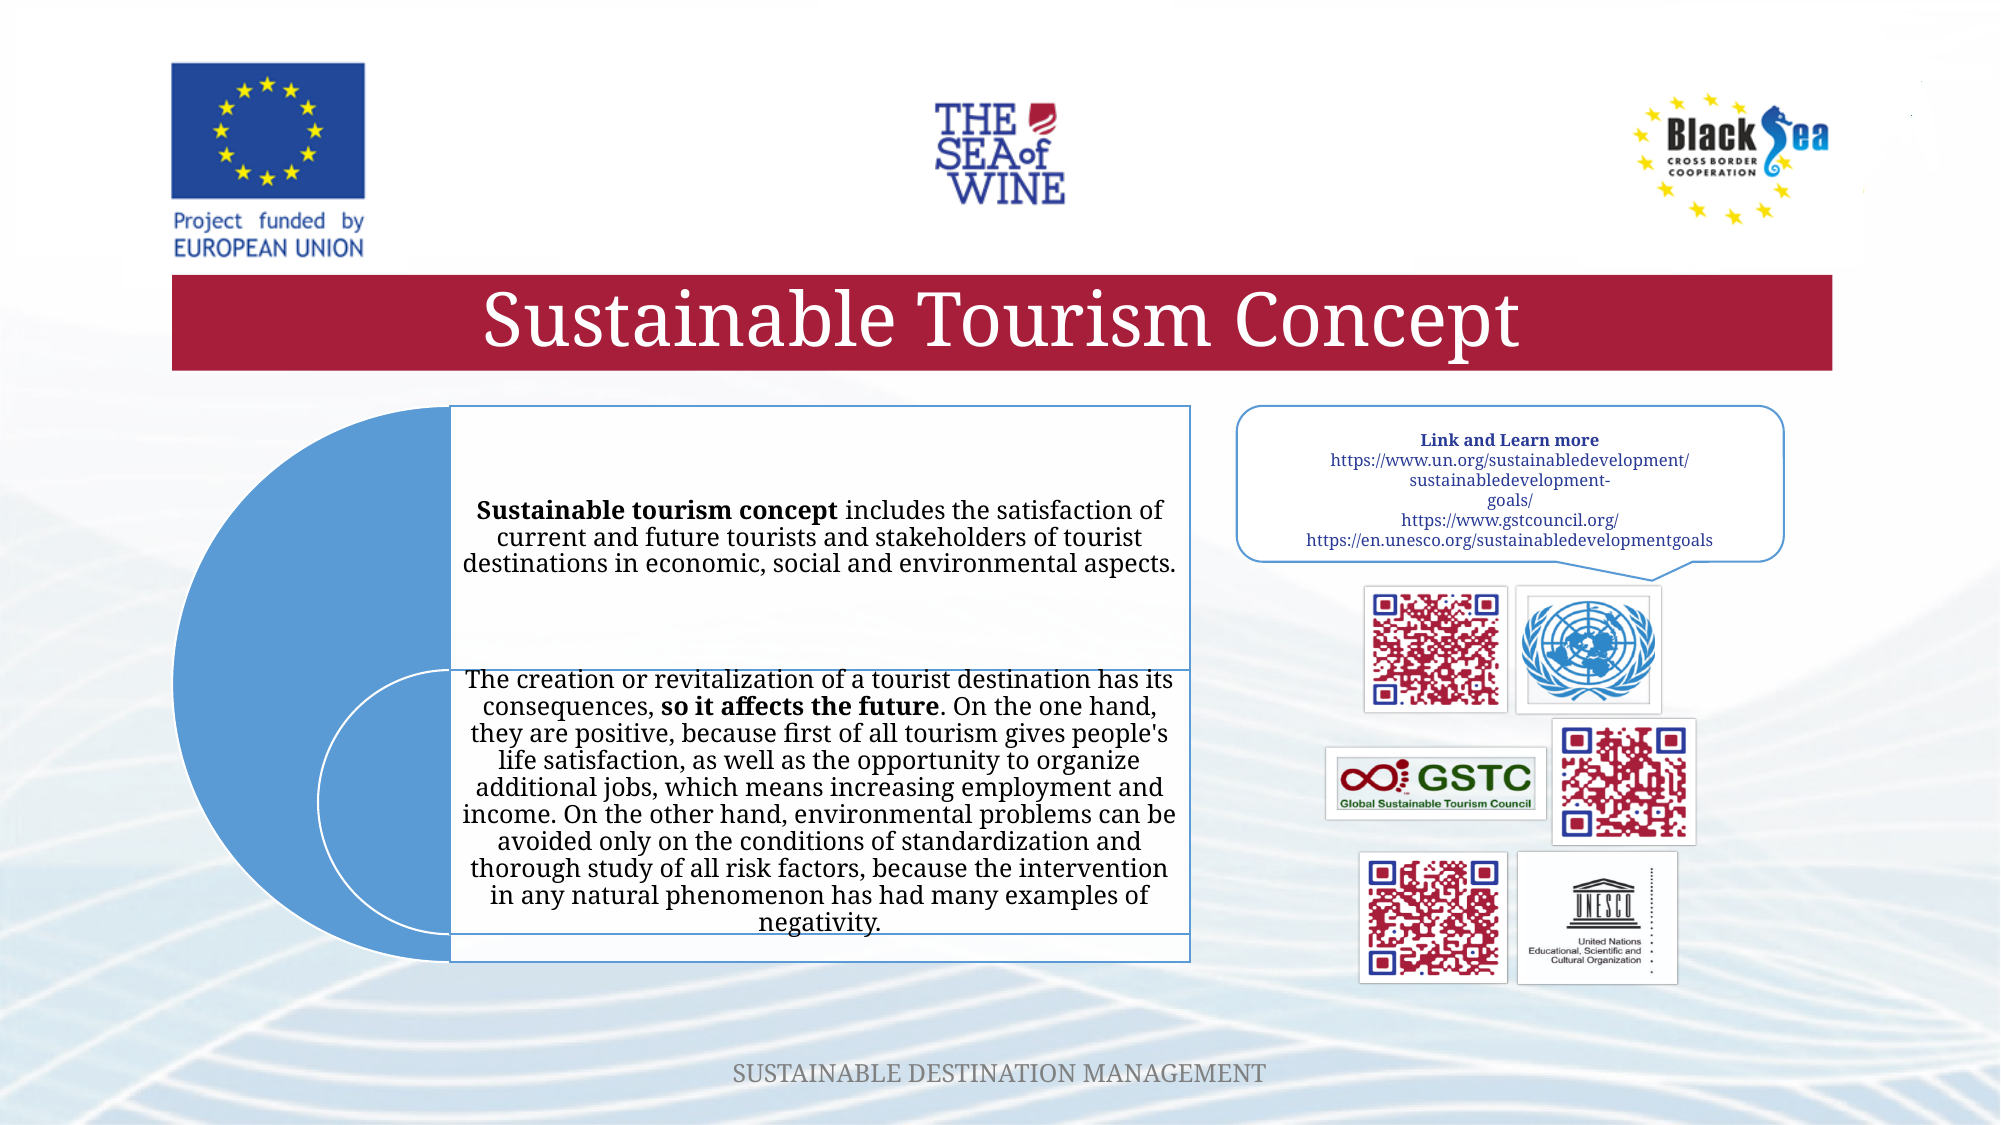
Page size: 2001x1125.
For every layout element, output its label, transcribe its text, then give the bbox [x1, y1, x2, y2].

title Sustainable Tourism Concept [172, 274, 1833, 371]
text_box Link and Learn more https://www.un.org/sustainabledevelopment/sustainabledevelopment- goals/ https://www.gstcouncil.org/ https://en.unesco.org/sustainabledevelopmentgoals [1235, 404, 1785, 582]
picture [0, 0, 2001, 1125]
footer SUSTAINABLE DESTINATION MANAGEMENT [662, 1042, 1338, 1103]
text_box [172, 405, 1190, 963]
